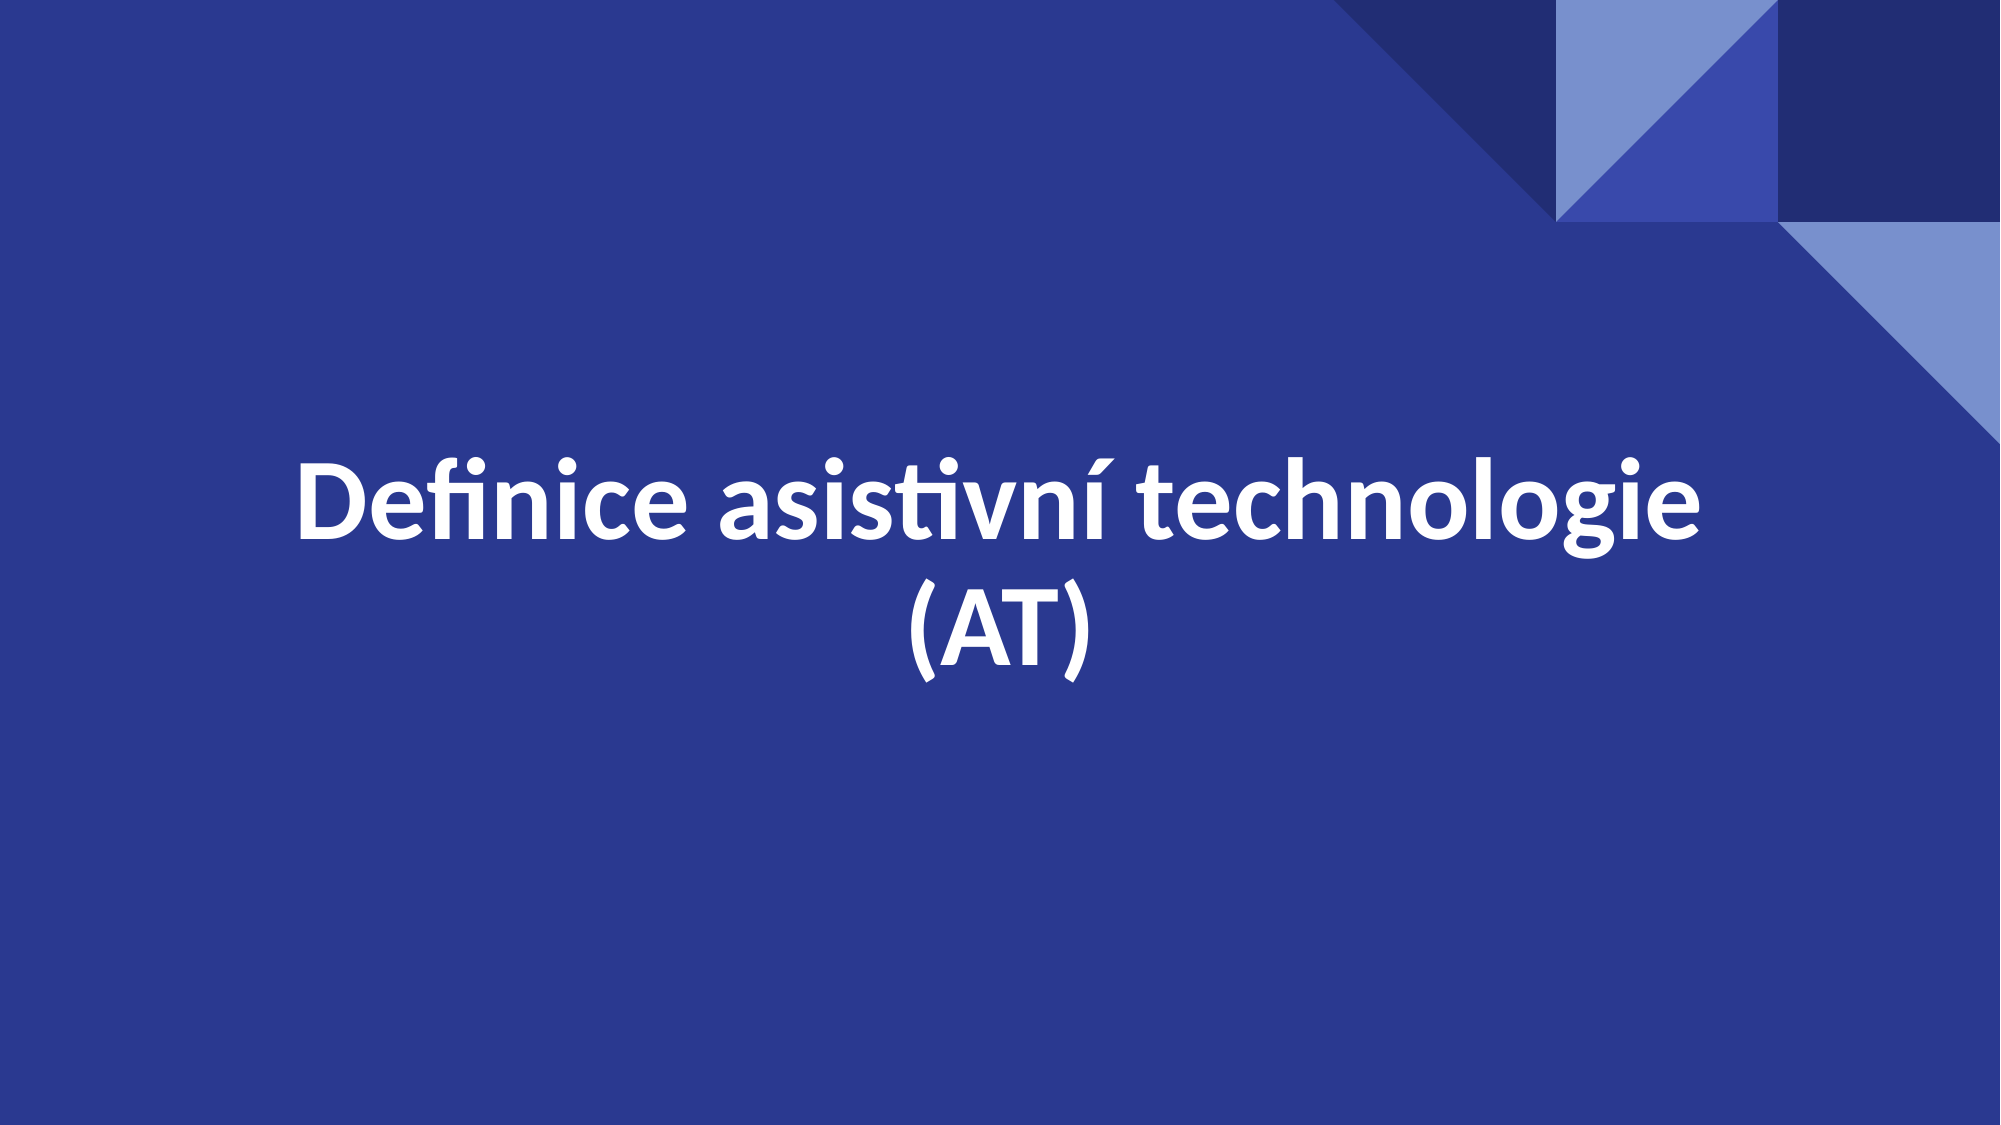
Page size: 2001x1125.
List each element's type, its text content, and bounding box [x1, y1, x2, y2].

title Definice asistivní technologie (AT) [249, 363, 1750, 699]
